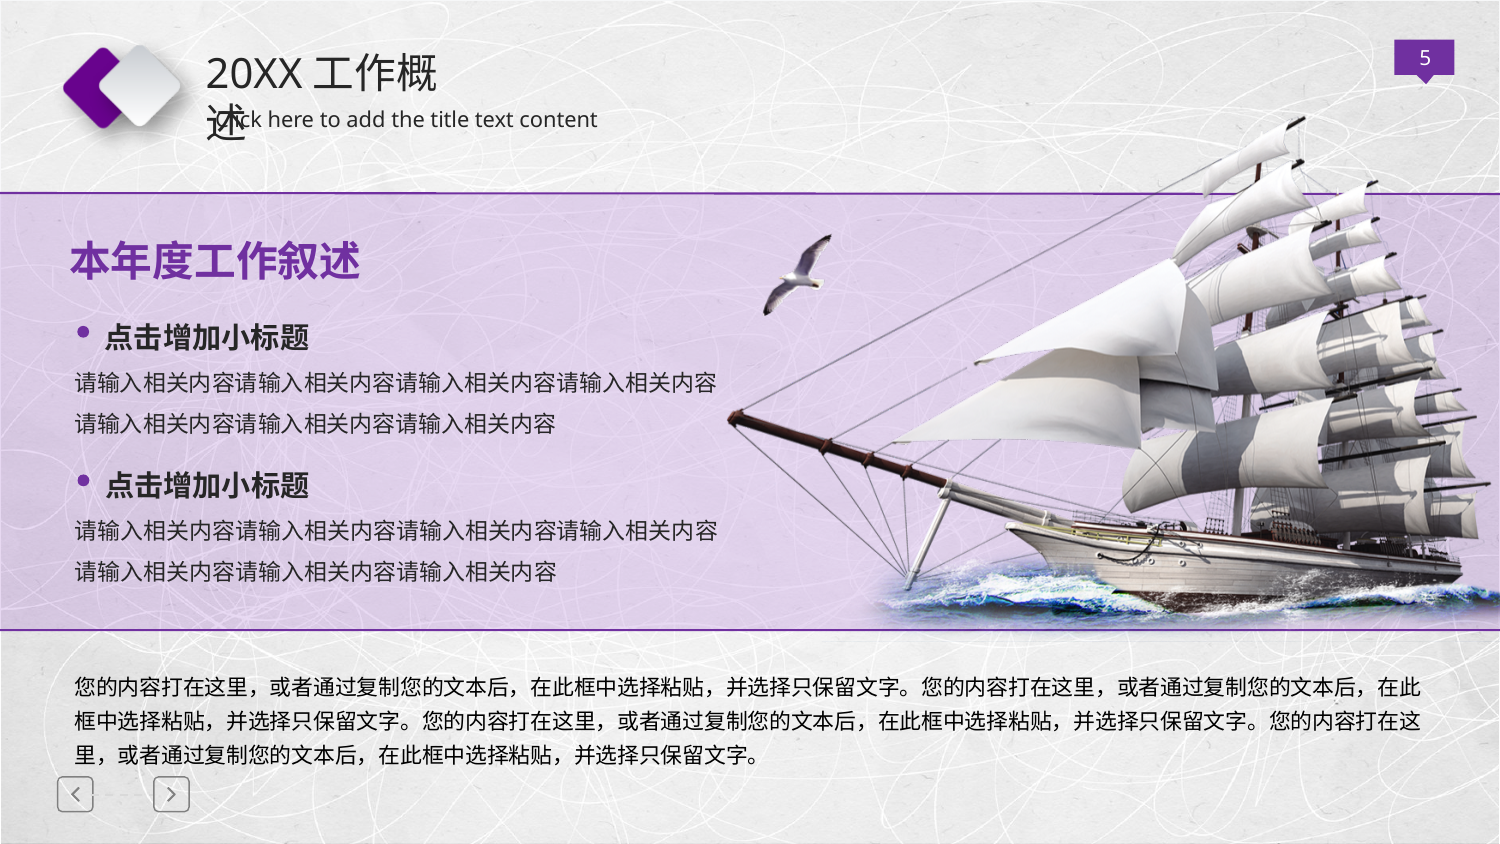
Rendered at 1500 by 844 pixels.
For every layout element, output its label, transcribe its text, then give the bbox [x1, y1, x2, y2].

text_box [59, 304, 810, 446]
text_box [1, 1, 1499, 193]
text_box 您的内容打在这里，或者通过复制您的文本后，在此框中选择粘贴，并选择只保留文字。您的内容打在这里，或者通过复制您的文本后，在此框中选择粘贴，并选择只保留文字。您的内容打在这里，或者通过复制您的文本后，在此框中选择粘贴，并选择只保留文字。您的内容打在这里，或者通过复制您的文本后，在此框中选择粘贴，并选择只保留文字。 [59, 658, 1447, 810]
text_box [0, 192, 643, 631]
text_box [59, 453, 810, 595]
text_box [1, 631, 1499, 844]
picture [49, 34, 190, 151]
picture [643, 55, 1500, 642]
title 20XX工作概述 [194, 41, 489, 103]
text_box 本年度工作叙述 [54, 217, 377, 293]
